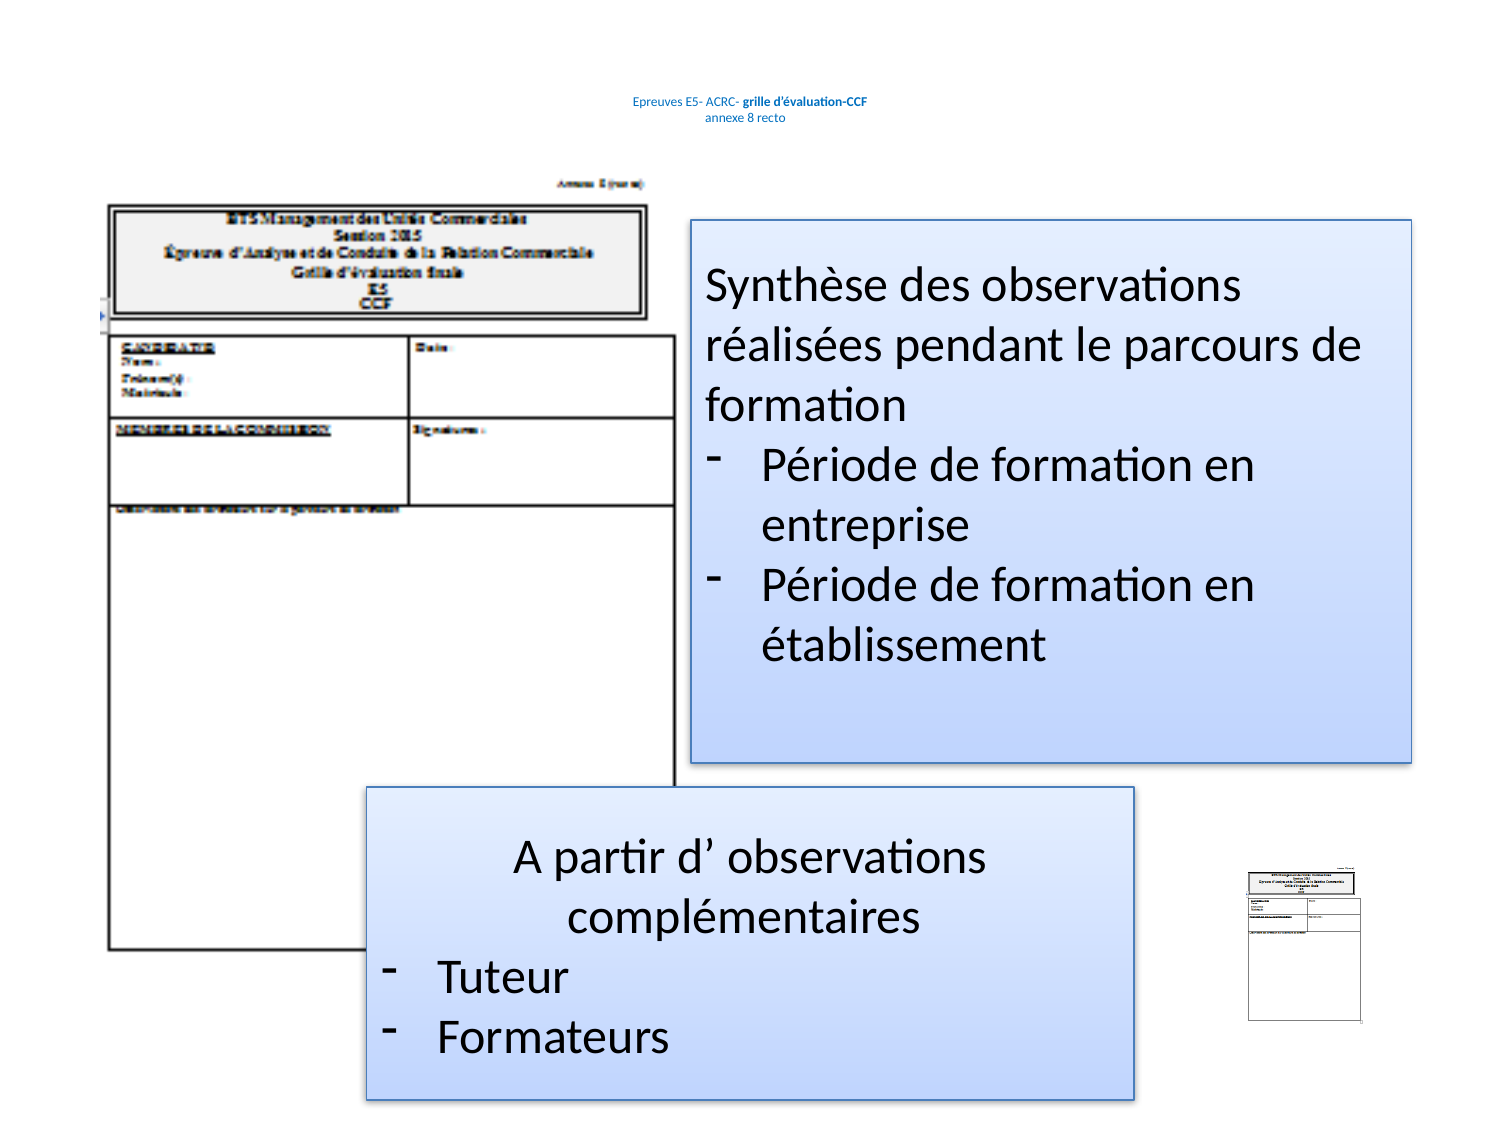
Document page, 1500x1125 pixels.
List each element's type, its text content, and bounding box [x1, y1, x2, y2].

text_box A partir d’ observations complémentaires Tuteur Formateurs [366, 786, 1135, 1101]
picture [100, 160, 692, 973]
picture [1245, 862, 1363, 1024]
title Epreuves E5- ACRC- grille d’évaluation-CCF annexe 8 recto [74, 44, 1426, 173]
text_box Synthèse des observations réalisées pendant le parcours de formation Période de formation en entreprise Période de formation en établissement [695, 219, 1412, 764]
